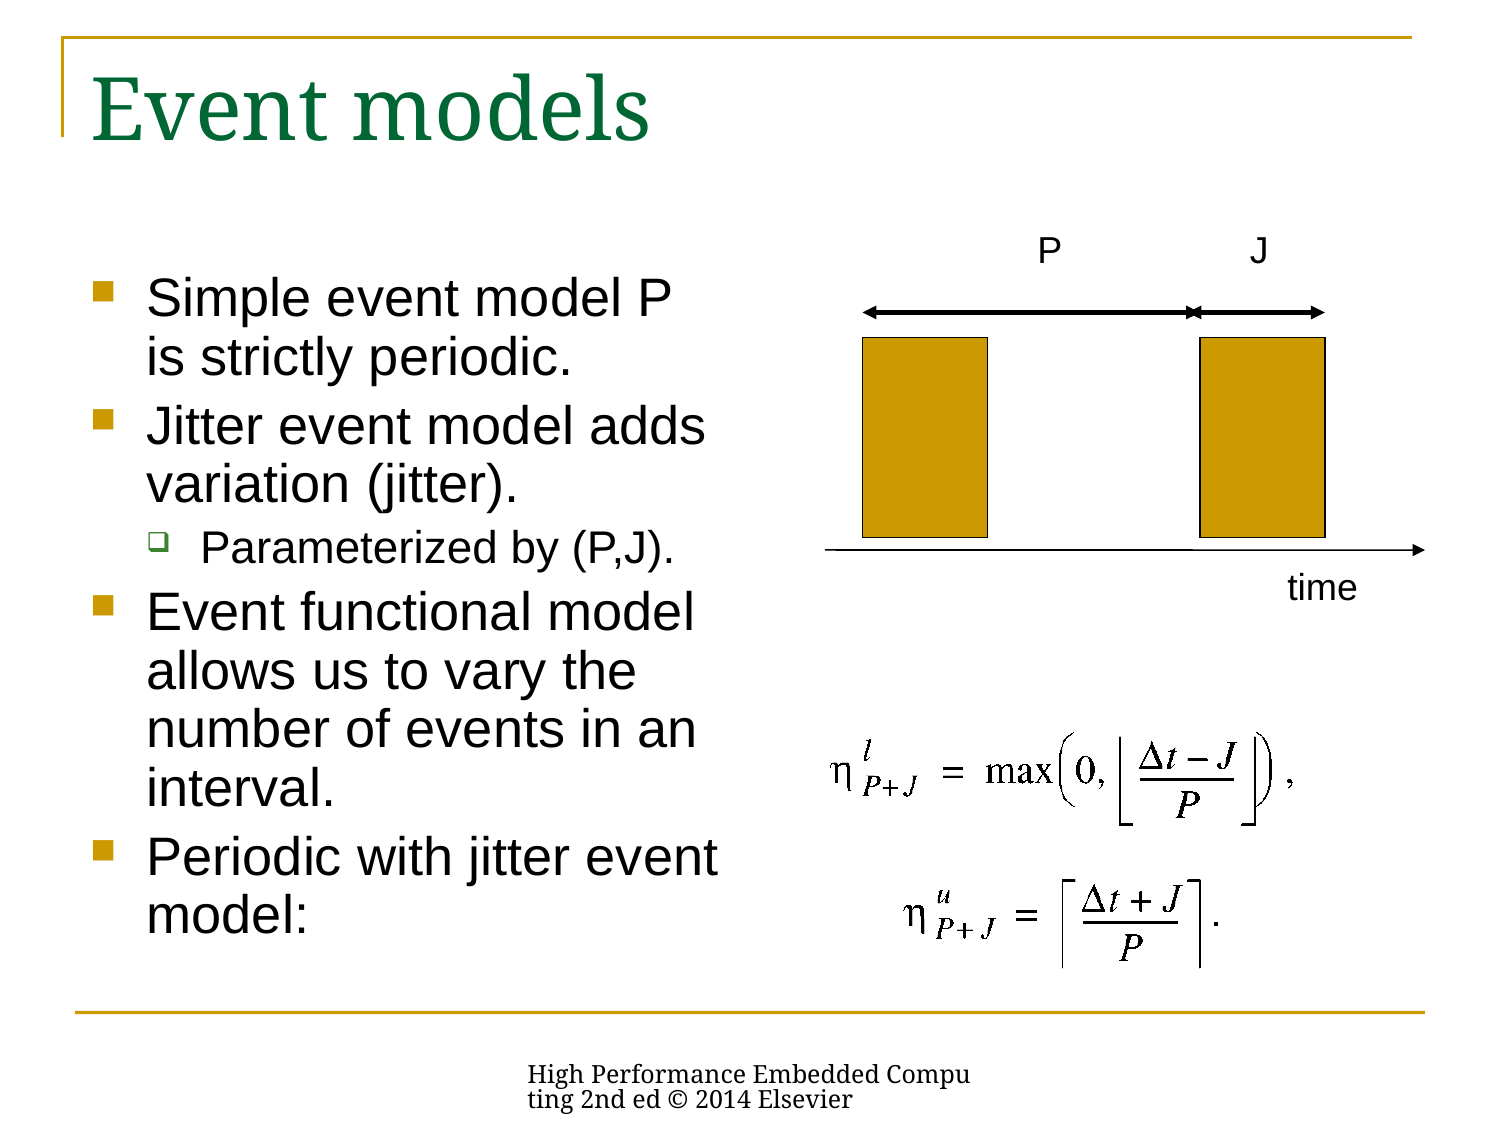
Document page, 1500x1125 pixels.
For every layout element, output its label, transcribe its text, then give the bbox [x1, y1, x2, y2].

text_box [824, 543, 1426, 557]
title Event models [75, 45, 1425, 233]
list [787, 724, 1313, 982]
footer High Performance Embedded Computing 2nd ed © 2014 Elsevier [512, 1025, 988, 1100]
text_box [862, 306, 1194, 319]
text_box [862, 337, 988, 538]
text_box time [1272, 555, 1374, 616]
list Simple event model P is strictly periodic. Jitter event model adds variation (jitter). Parameterized by (P,J). Event functional model allows us to vary the number of events in an interval. Periodic with jitter event model: [75, 262, 738, 1006]
text_box J [1235, 218, 1284, 279]
text_box P [1022, 218, 1078, 279]
text_box [1200, 337, 1325, 538]
text_box [1187, 306, 1325, 319]
